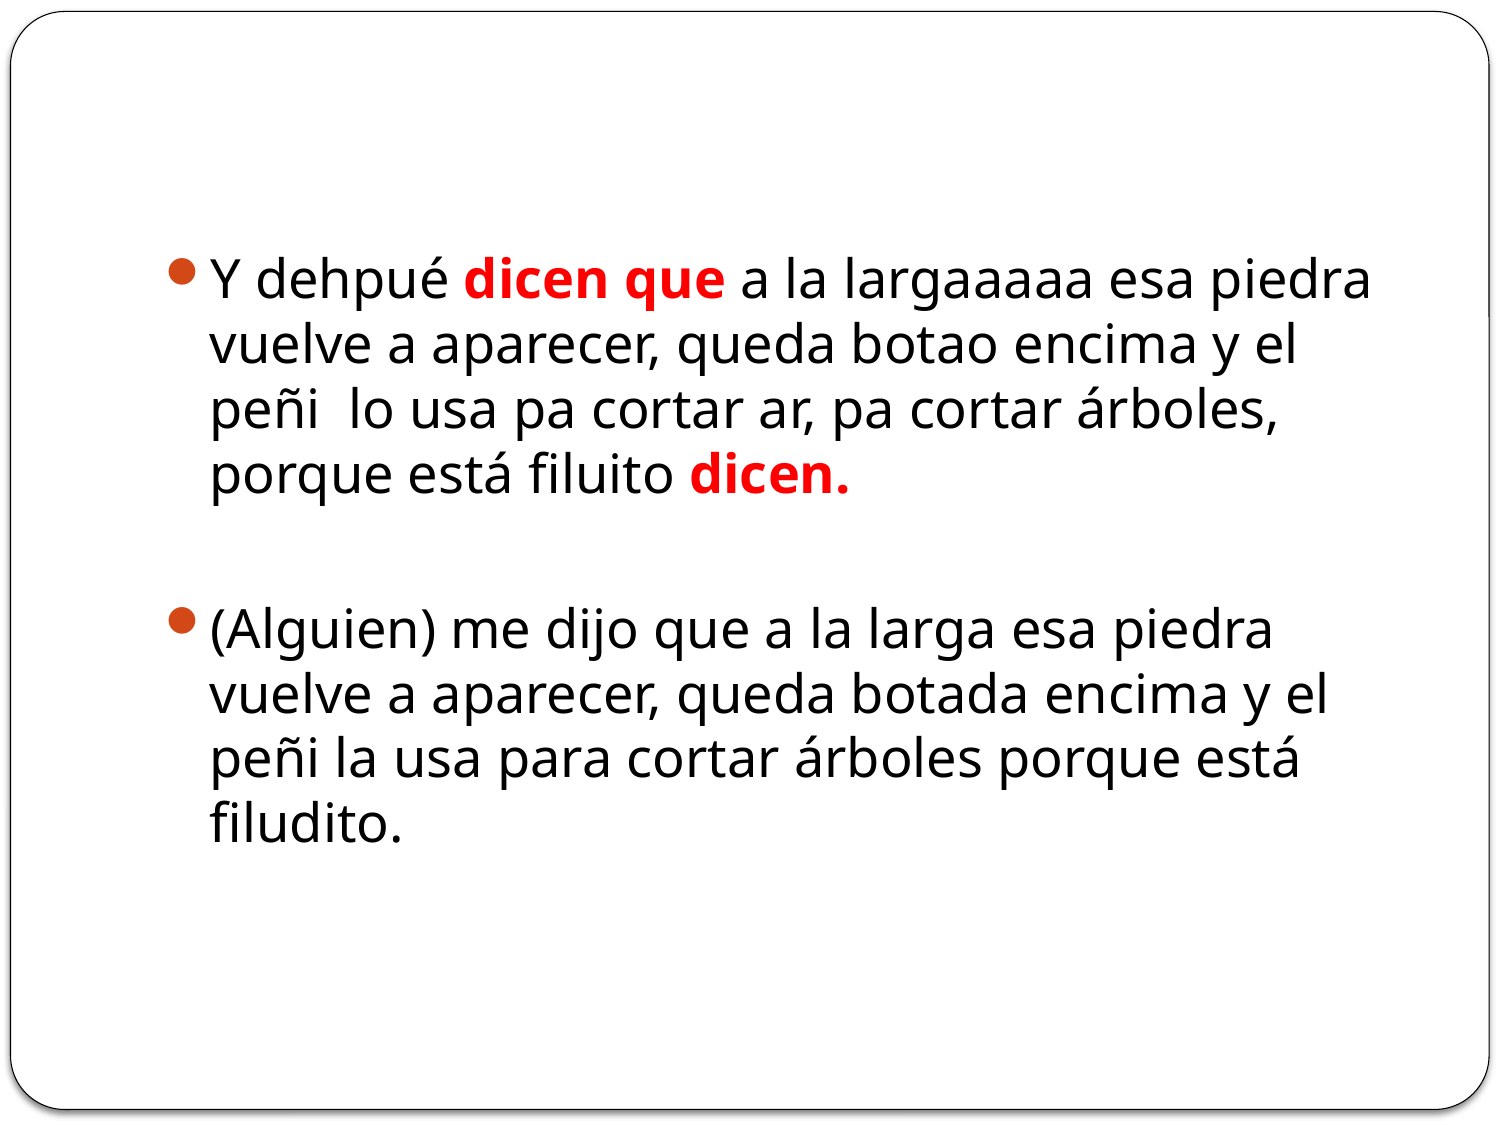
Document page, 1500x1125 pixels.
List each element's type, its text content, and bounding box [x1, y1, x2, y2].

list Y dehpué dicen que a la largaaaaa esa piedra vuelve a aparecer, queda botao encima y el peñi lo usa pa cortar ar, pa cortar árboles, porque está filuito dicen. (Alguien) me dijo que a la larga esa piedra vuelve a aparecer, queda botada encima y el peñi la usa para cortar árboles porque está filudito. [150, 237, 1425, 988]
